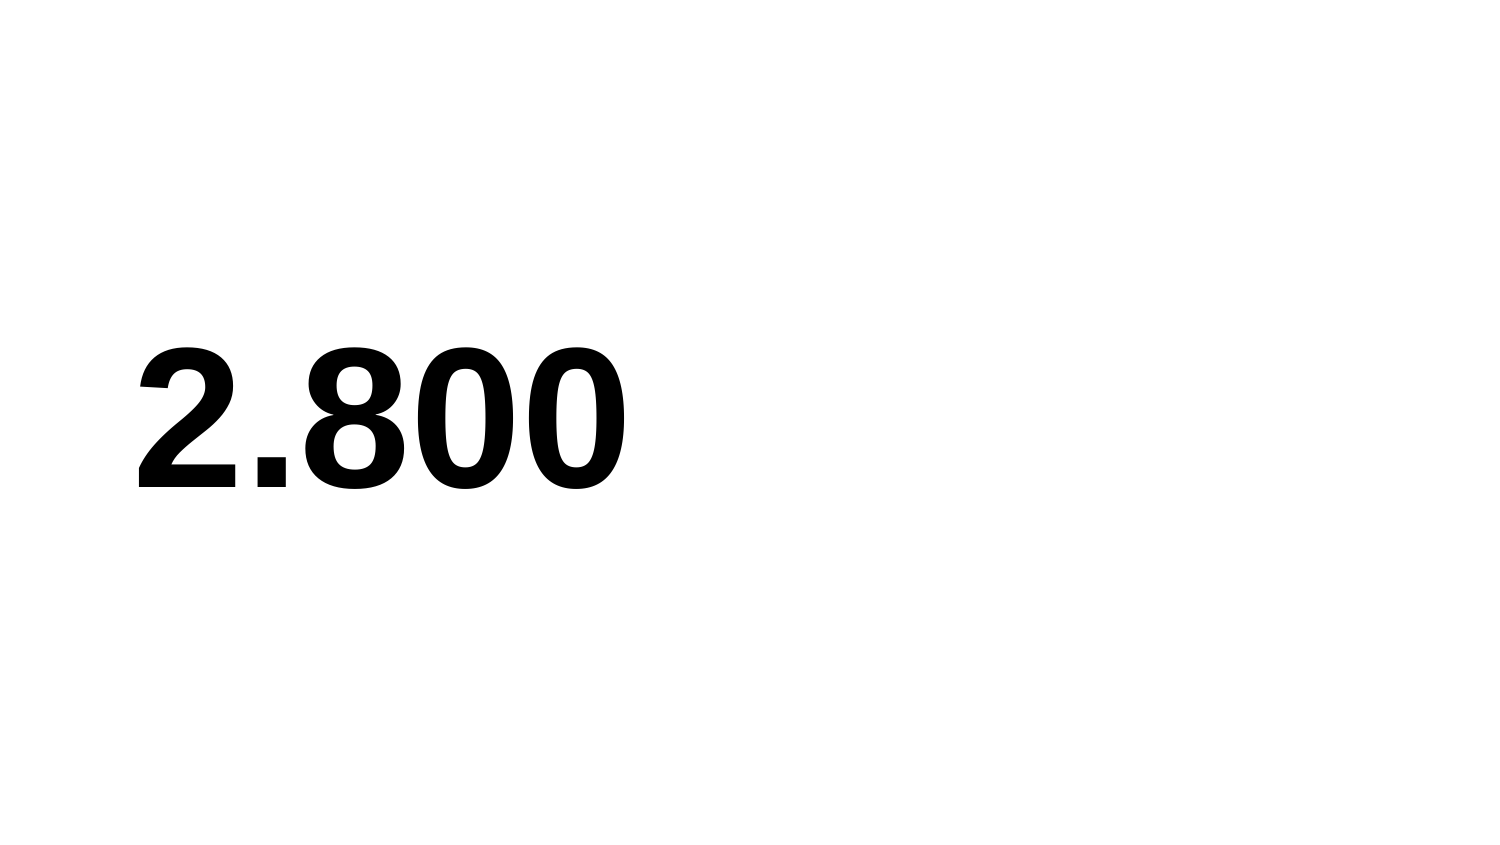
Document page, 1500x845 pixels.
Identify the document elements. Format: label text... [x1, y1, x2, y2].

text_box 2.800 [132, 295, 969, 520]
